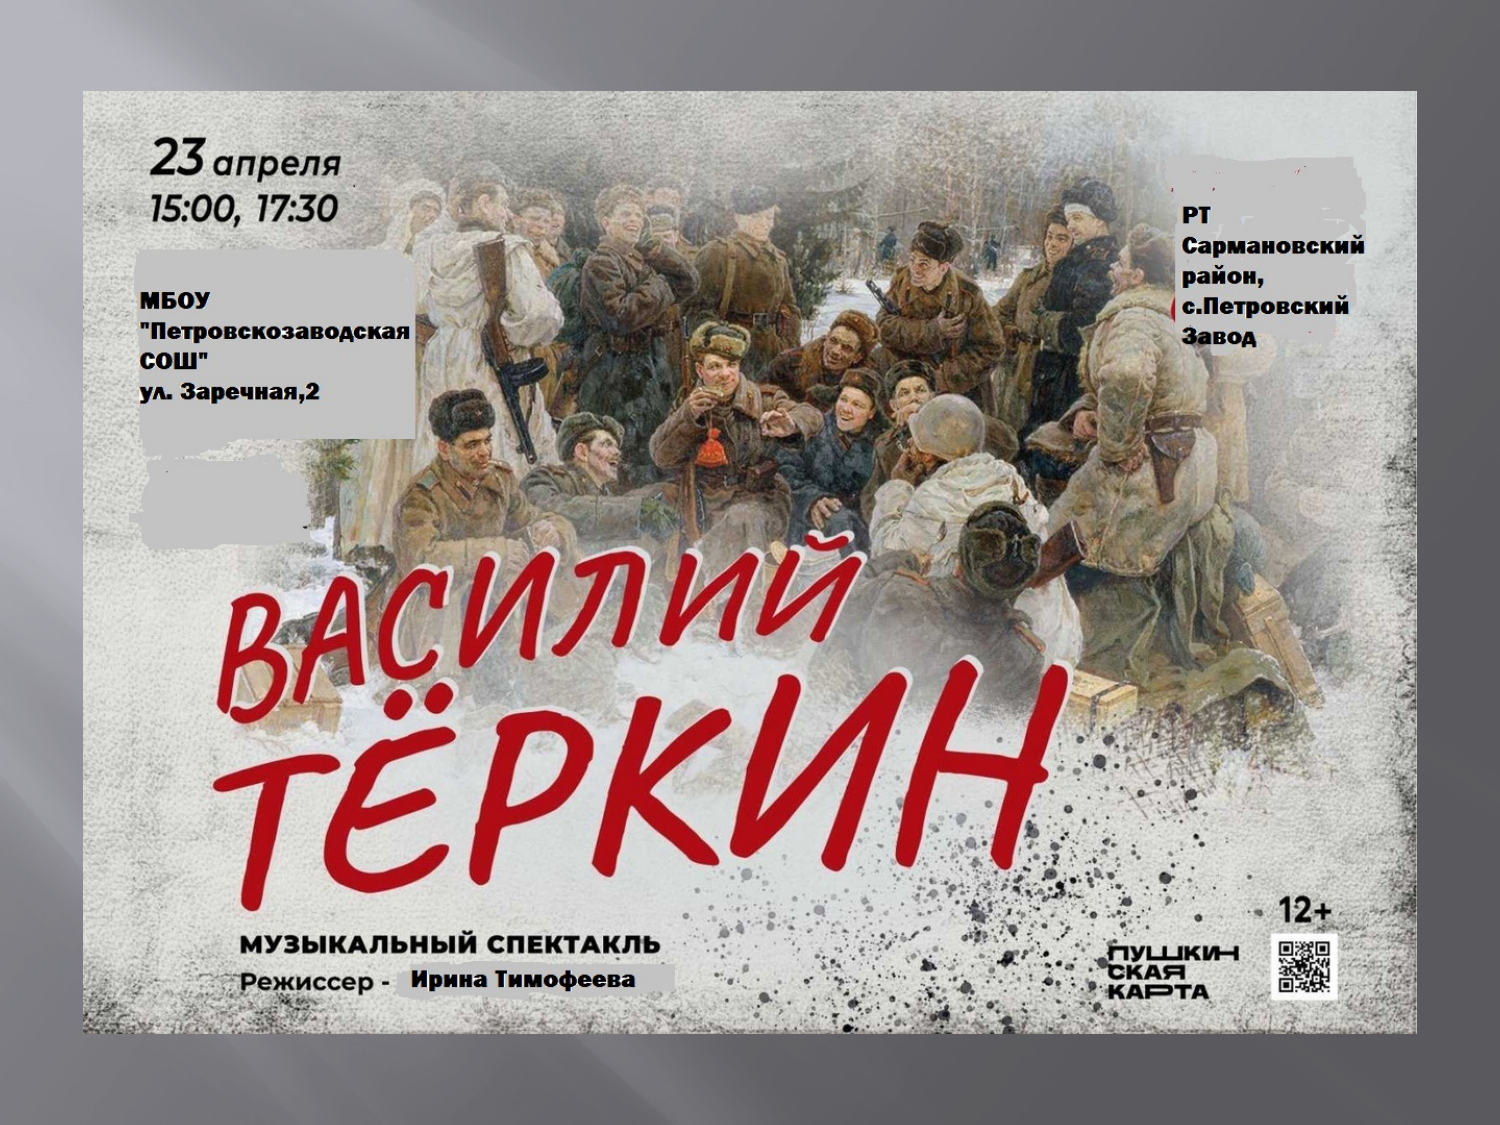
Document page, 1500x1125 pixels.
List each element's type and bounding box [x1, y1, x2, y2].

picture [83, 90, 1417, 1035]
